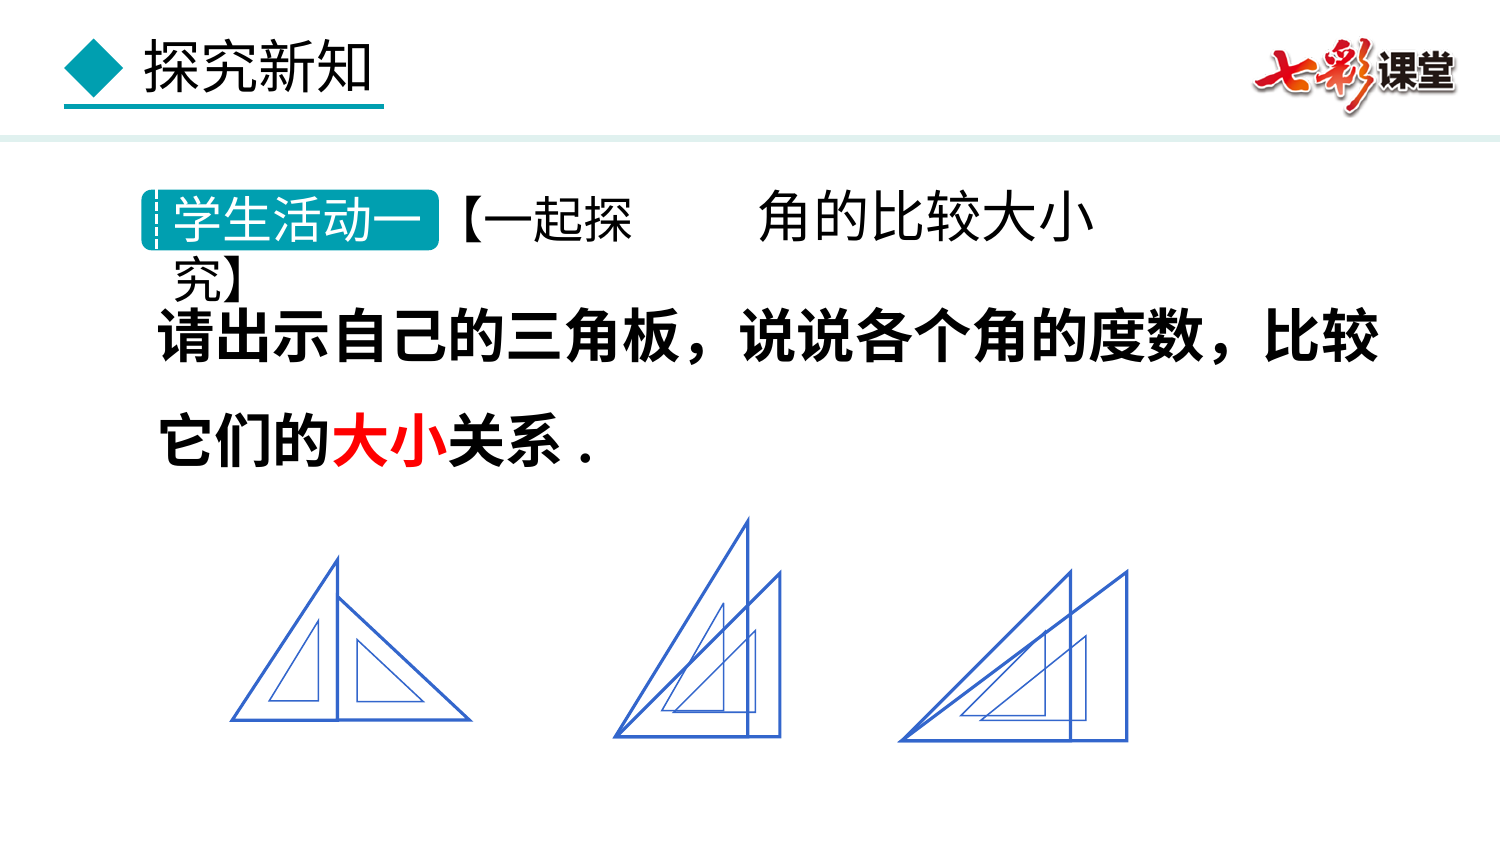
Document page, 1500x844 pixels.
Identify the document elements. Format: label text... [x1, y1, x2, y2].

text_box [614, 520, 1127, 742]
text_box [141, 180, 744, 257]
text_box 角的比较大小 [742, 173, 1110, 256]
text_box 请出示自己的三角板，说说各个角的度数，比较它们的大小关系. [141, 256, 1412, 482]
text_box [231, 559, 470, 721]
picture [1249, 32, 1461, 118]
